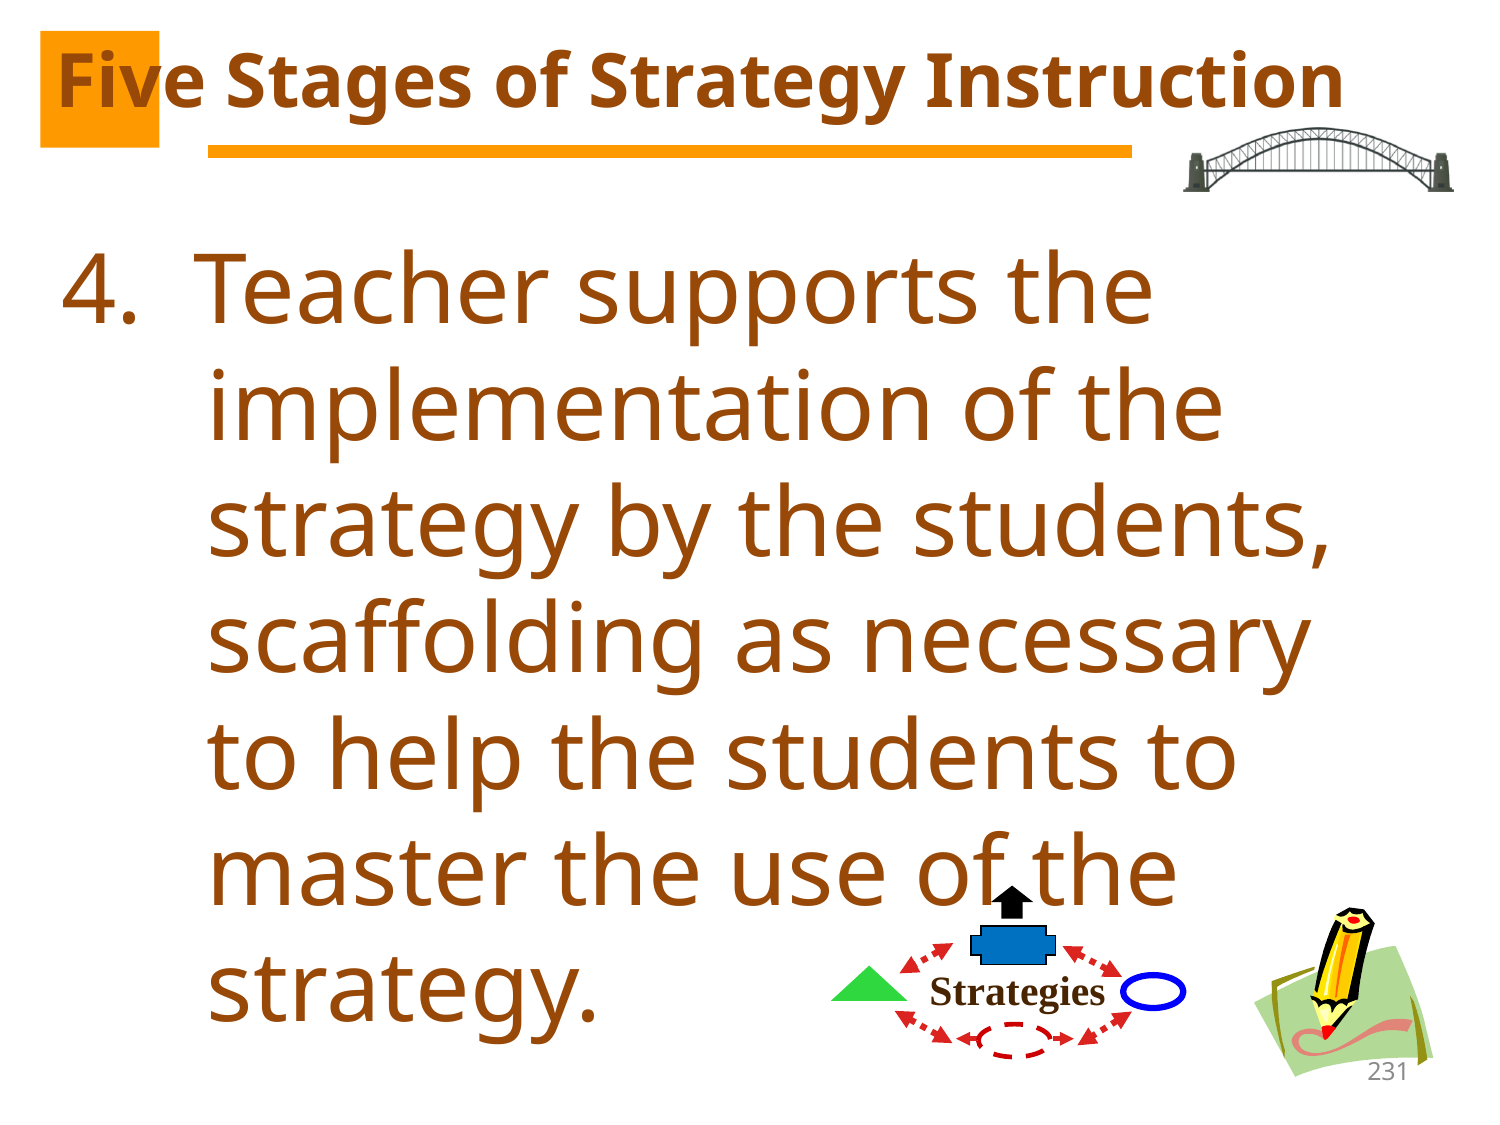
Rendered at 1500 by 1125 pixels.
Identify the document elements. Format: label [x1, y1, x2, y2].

list [46, 219, 1417, 1053]
picture [1253, 904, 1437, 1080]
text_box [830, 885, 1184, 1058]
title [40, 0, 1367, 177]
slide_number [1074, 1042, 1425, 1103]
picture [1183, 127, 1454, 193]
